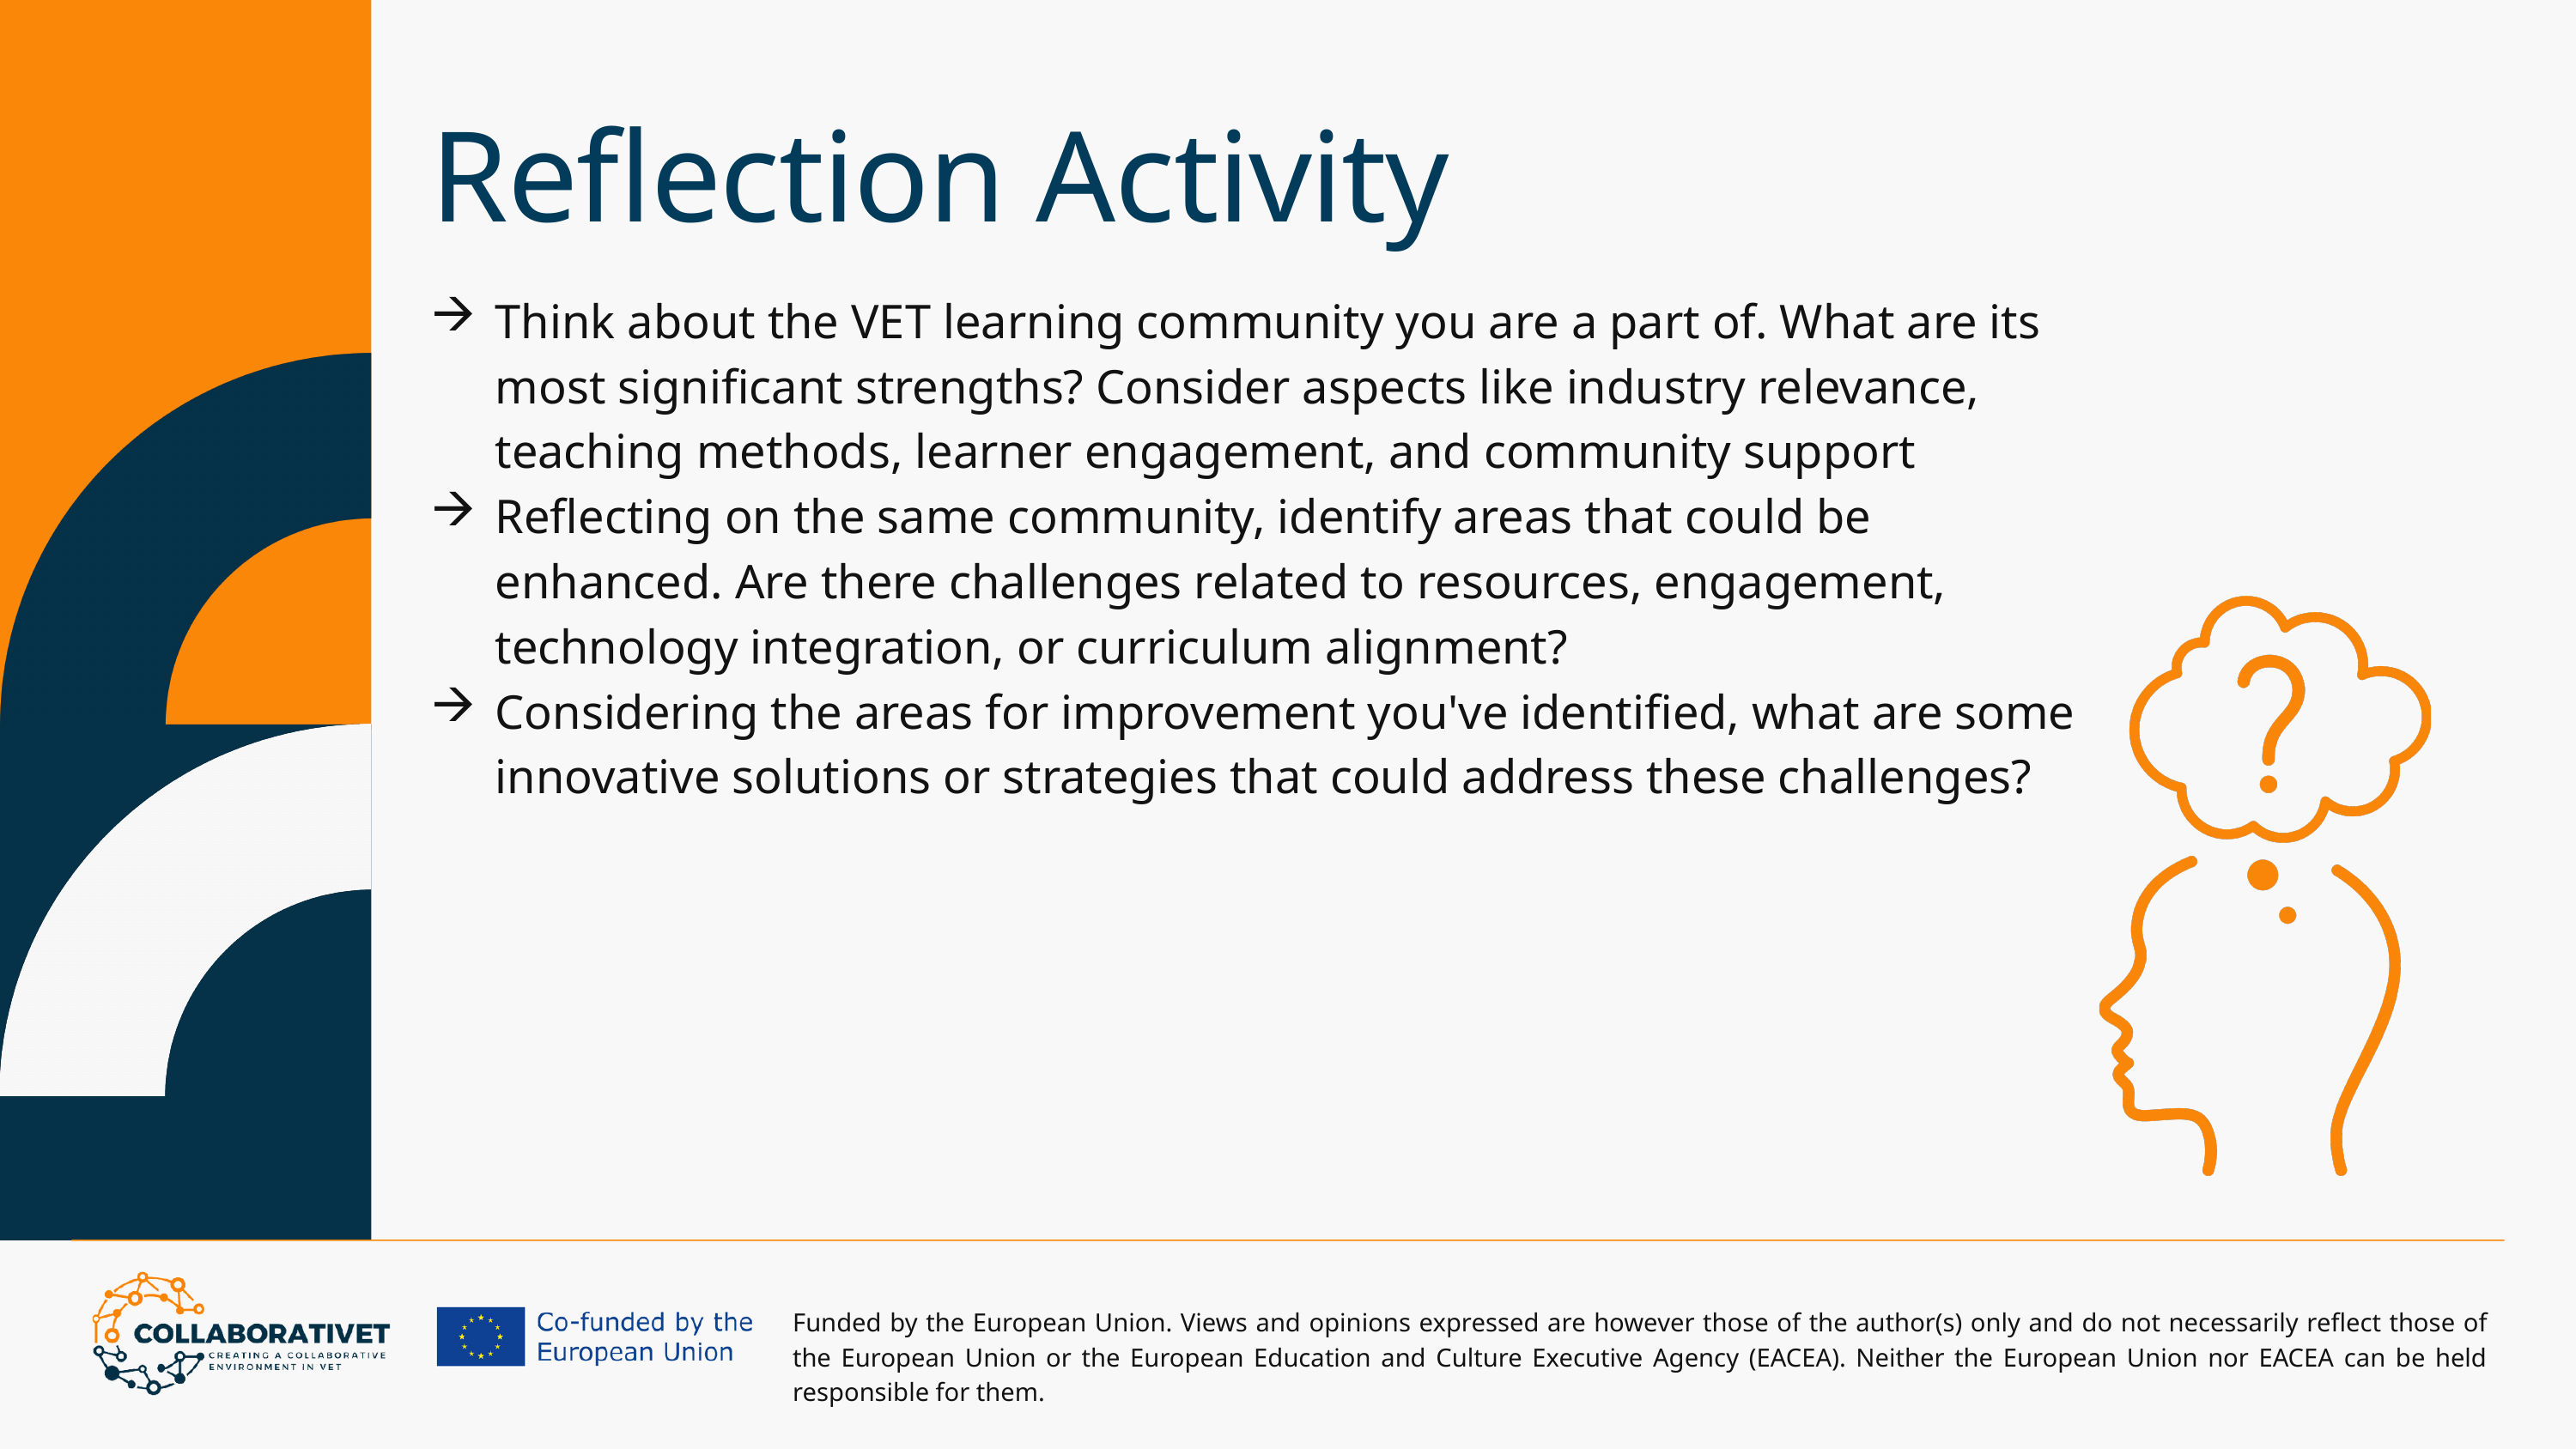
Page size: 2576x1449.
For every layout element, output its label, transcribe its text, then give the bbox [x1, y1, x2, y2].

text_box Funded by the European Union. Views and opinions expressed are however those of the author(s) only and do not necessarily reflect those of the European Union or the European Education and Culture Executive Agency (EACEA). Neither the European Union nor EACEA can be held responsible for them. [793, 1301, 2489, 1407]
text_box [0, 724, 372, 1096]
text_box [0, 1096, 372, 1240]
text_box [78, 1241, 408, 1449]
text_box Reflection Activity [430, 108, 2300, 247]
text_box [0, 353, 372, 724]
text_box [416, 1287, 782, 1386]
text_box [78, 1179, 408, 1240]
text_box [0, 0, 372, 353]
text_box Think about the VET learning community you are a part of. What are its most significant strengths? Consider aspects like industry relevance, teaching methods, learner engagement, and community support Reflecting on the same community, identify areas that could be enhanced. Are there challenges related to resources, engagement, technology integration, or curriculum alignment? Considering the areas for improvement you've identified, what are some innovative solutions or strategies that could address these challenges? [430, 282, 2099, 803]
text_box [2099, 596, 2432, 1176]
